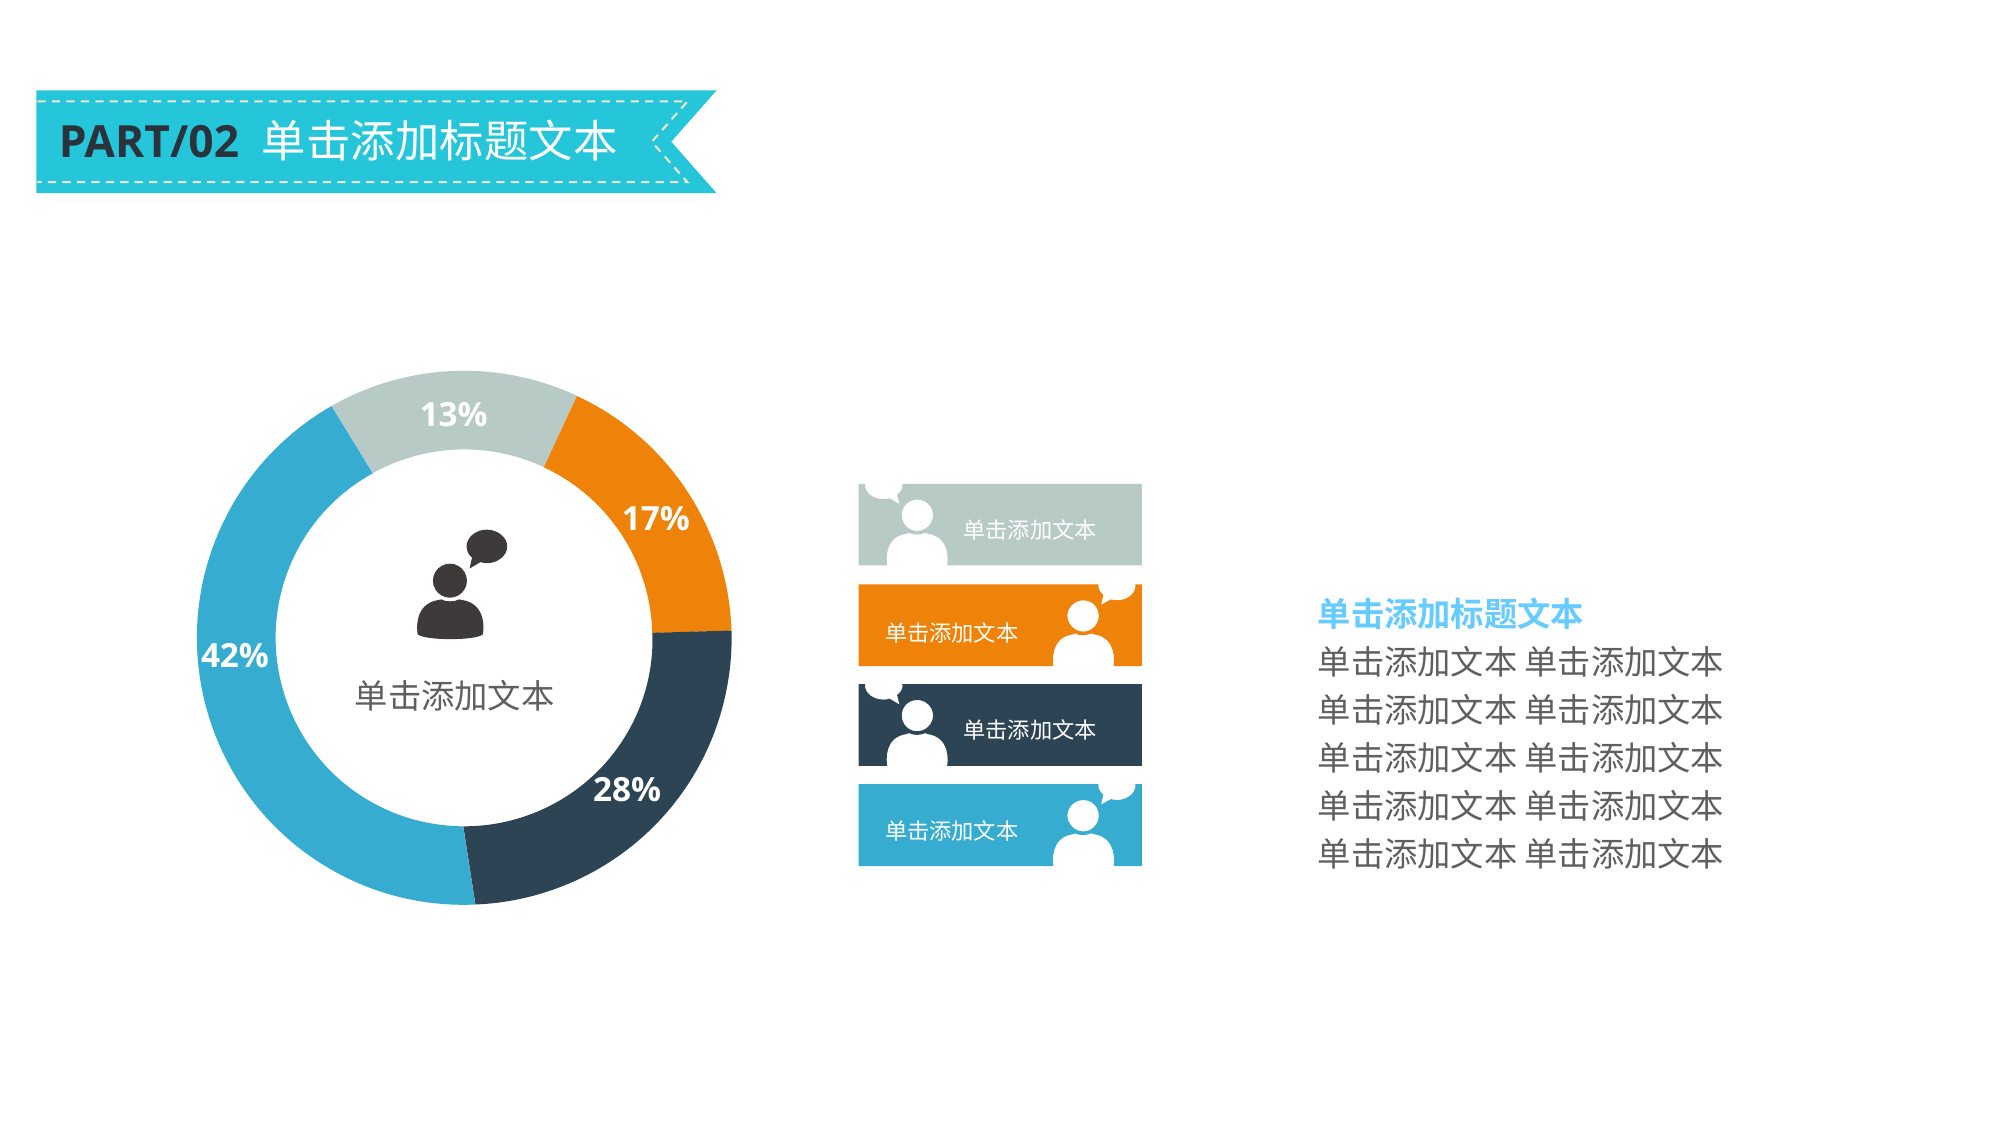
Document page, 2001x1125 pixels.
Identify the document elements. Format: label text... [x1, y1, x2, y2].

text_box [179, 342, 767, 943]
text_box 单击添加文本 [870, 809, 1034, 852]
text_box 单击添加文本 [948, 709, 1113, 751]
text_box [858, 584, 1142, 667]
text_box [858, 684, 1142, 766]
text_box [411, 529, 508, 641]
text_box 单击添加标题文本 单击添加文本 单击添加文本 单击添加文本 单击添加文本 单击添加文本 单击添加文本 单击添加文本 单击添加文本 单击添加文本 单击添加文本 [1303, 578, 1740, 881]
text_box 单击添加文本 [870, 612, 1034, 654]
text_box [858, 784, 1142, 867]
text_box [858, 483, 1142, 566]
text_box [36, 90, 717, 194]
text_box 单击添加文本 [948, 508, 1113, 551]
